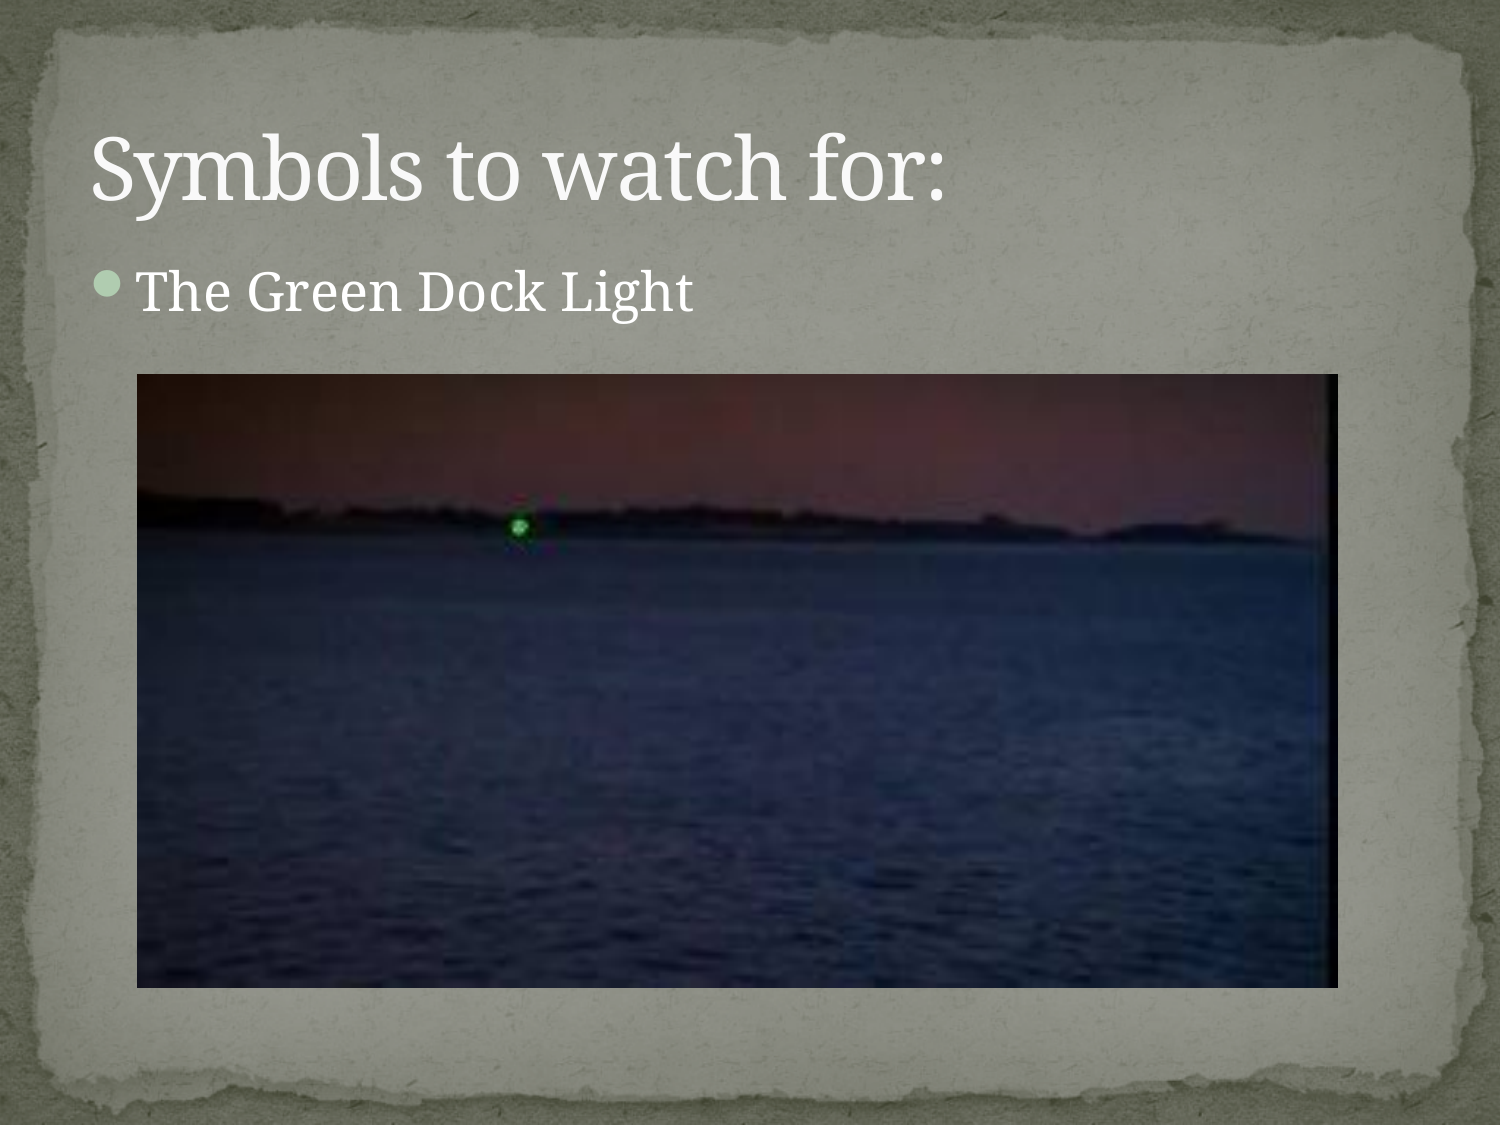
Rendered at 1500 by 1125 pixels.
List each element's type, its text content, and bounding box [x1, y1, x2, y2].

list The Green Dock Light [75, 249, 1425, 1000]
picture [137, 374, 1338, 988]
title Symbols to watch for: [74, 24, 1425, 225]
